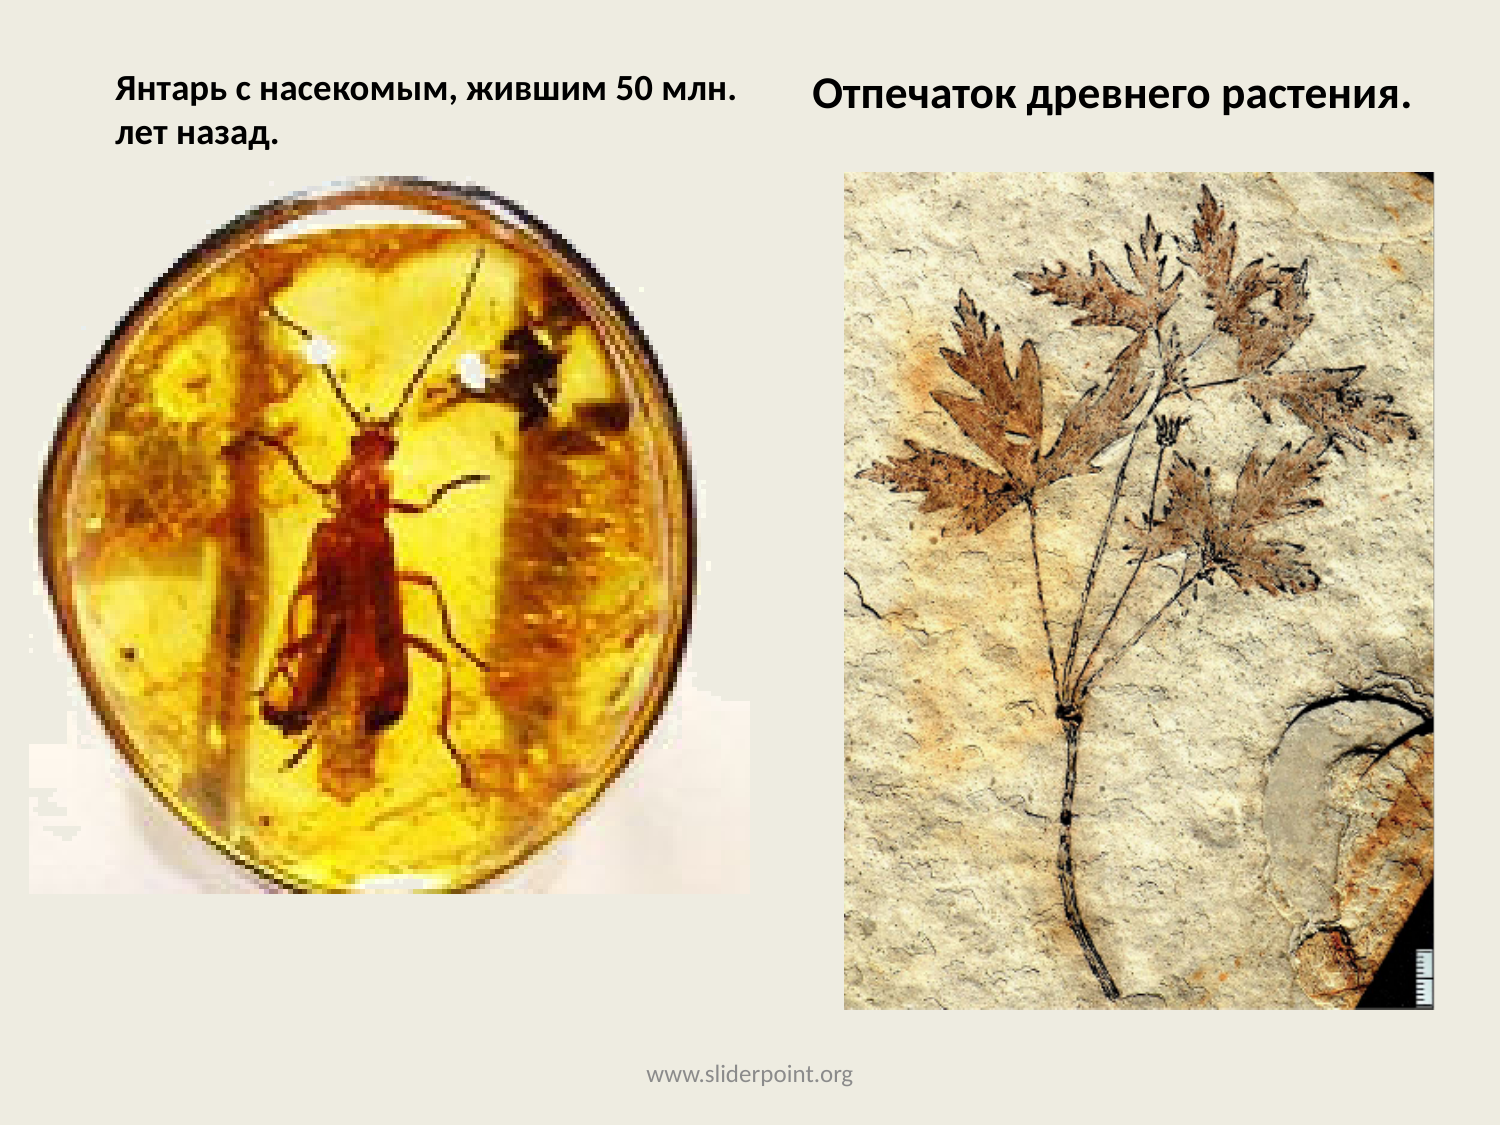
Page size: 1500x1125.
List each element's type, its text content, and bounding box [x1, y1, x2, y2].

list Янтарь с насекомым, жившим 50 млн. лет назад. [100, 54, 764, 160]
list Отпечаток древнего растения. [797, 42, 1461, 126]
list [29, 172, 751, 894]
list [844, 172, 1436, 1010]
footer www.sliderpoint.org [512, 1042, 988, 1103]
